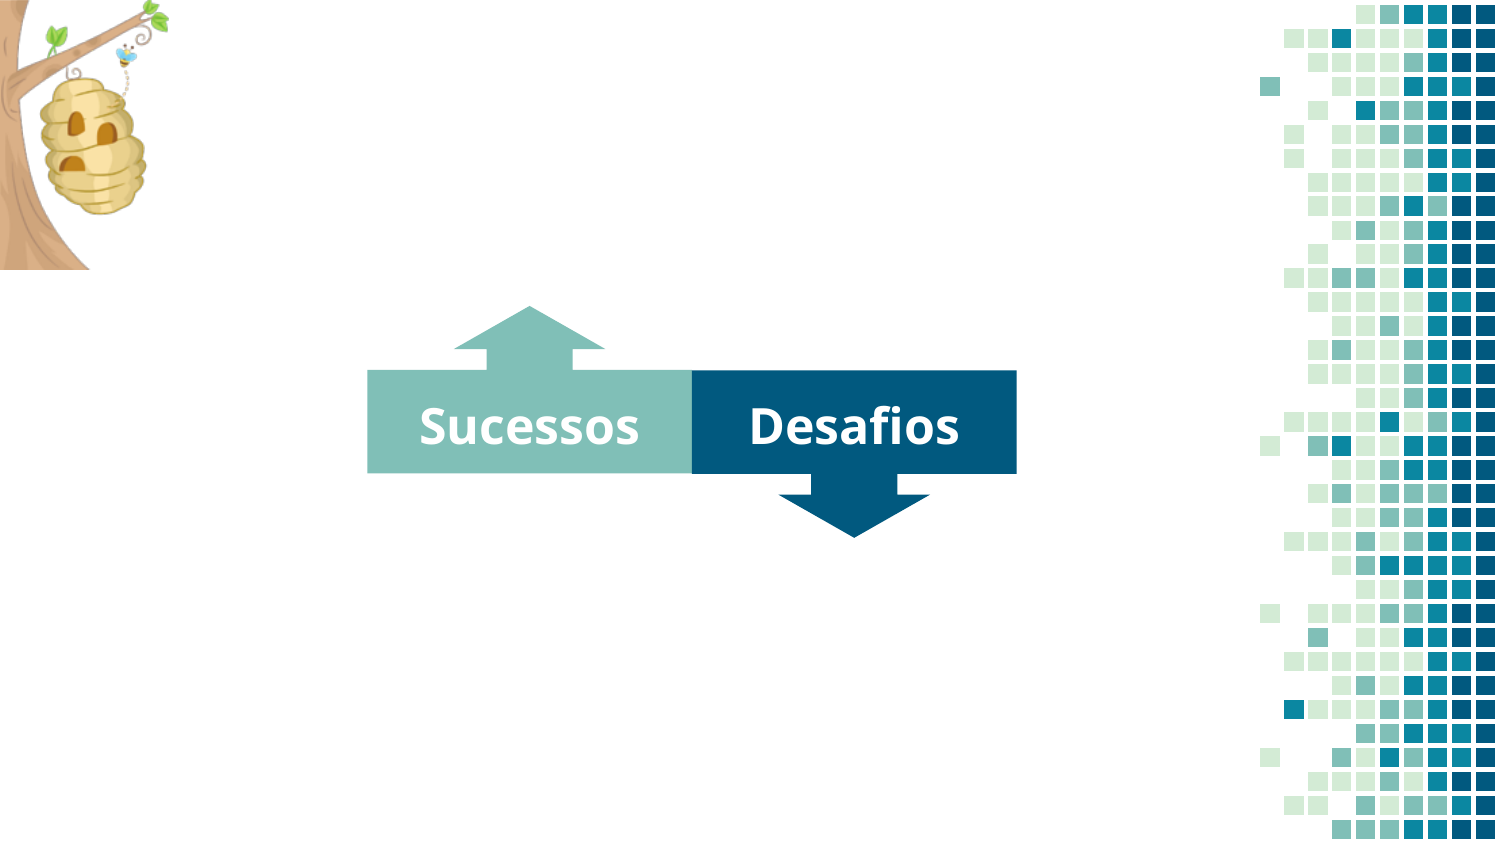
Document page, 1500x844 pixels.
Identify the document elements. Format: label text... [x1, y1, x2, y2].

text_box [367, 305, 690, 370]
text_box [691, 370, 1017, 539]
text_box Sucessos [367, 370, 689, 474]
picture [0, 0, 169, 270]
